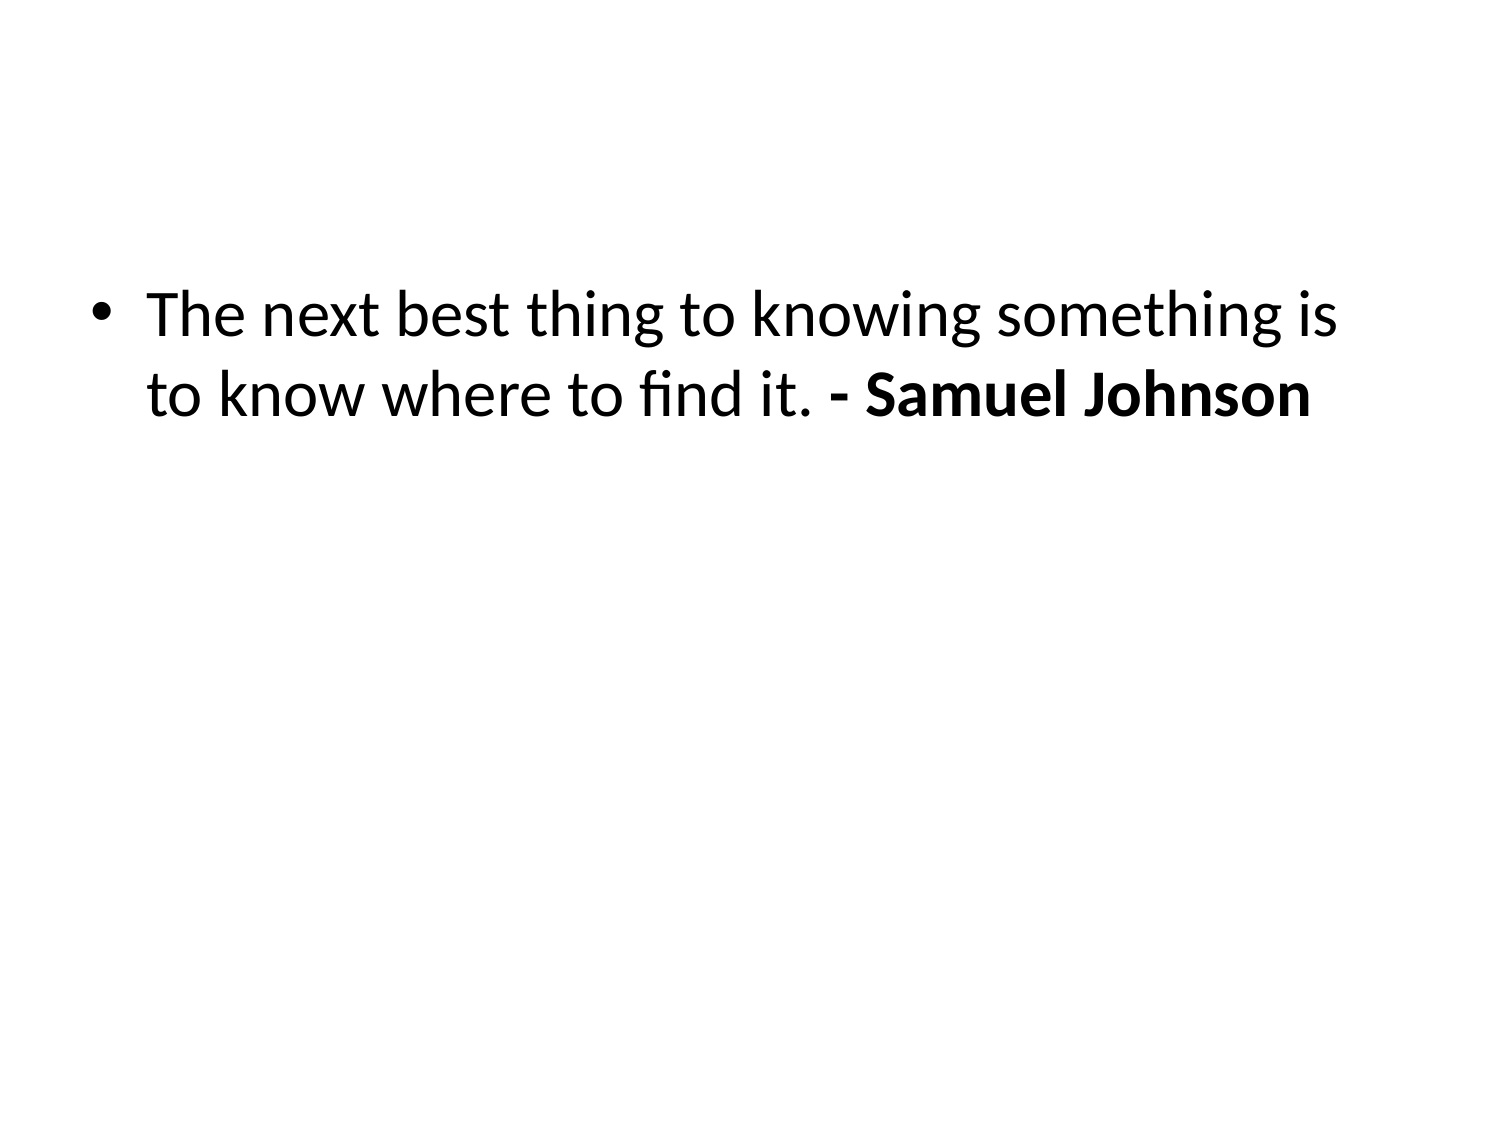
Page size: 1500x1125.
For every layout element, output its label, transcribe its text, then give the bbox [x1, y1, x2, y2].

list The next best thing to knowing something is to know where to find it. - Samuel Johnson [75, 262, 1425, 1005]
